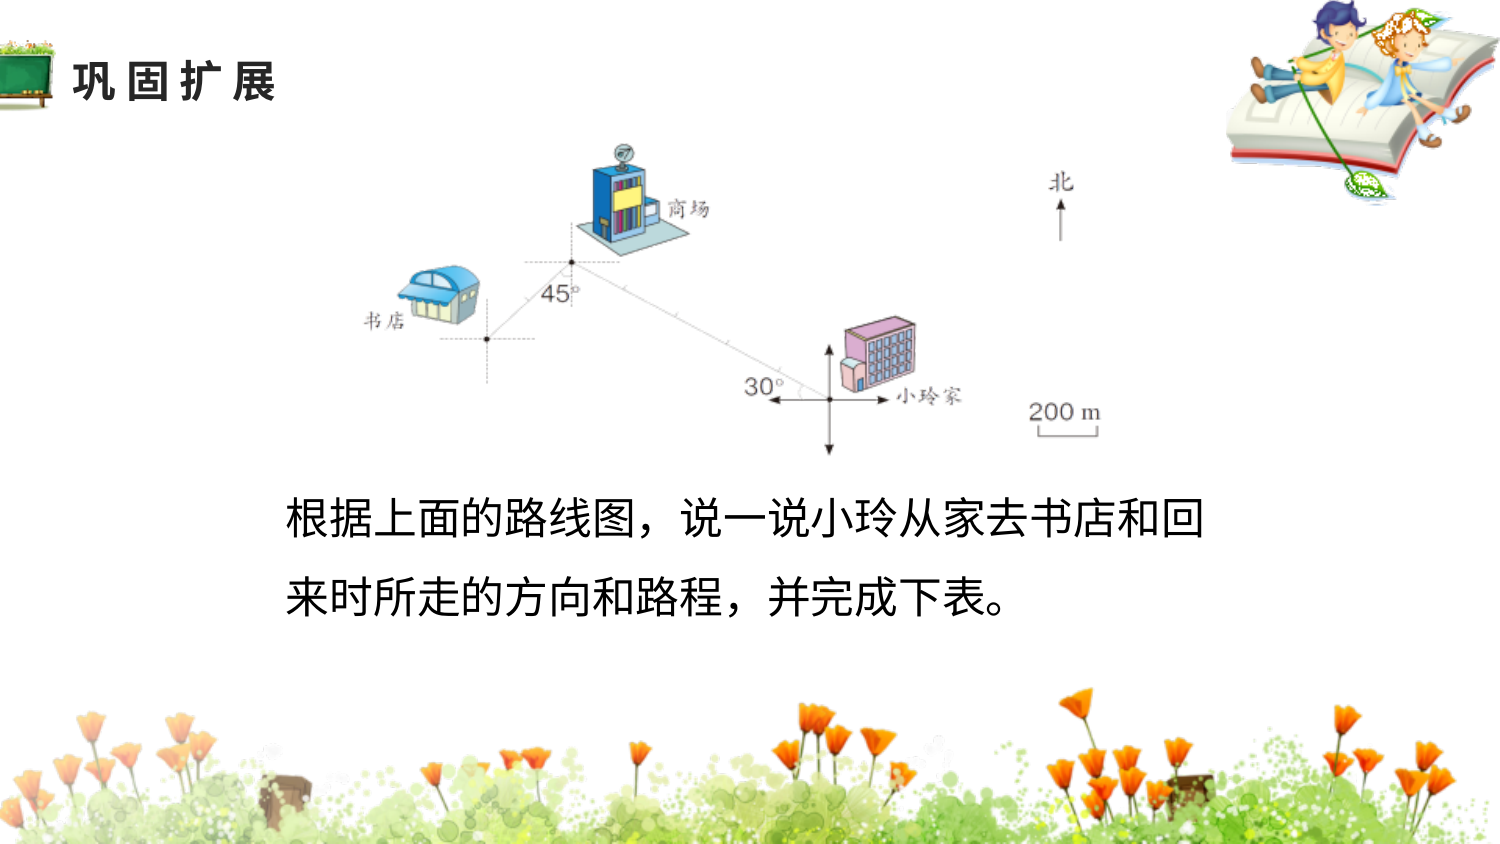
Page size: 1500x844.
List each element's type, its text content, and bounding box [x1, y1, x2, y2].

text_box 根据上面的路线图，说一说小玲从家去书店和回来时所走的方向和路程，并完成下表。 [274, 458, 1242, 628]
text_box 巩固扩展 [44, 47, 305, 112]
picture [1226, 0, 1500, 207]
picture [0, 680, 1500, 844]
picture [355, 141, 1105, 459]
picture [0, 28, 56, 122]
